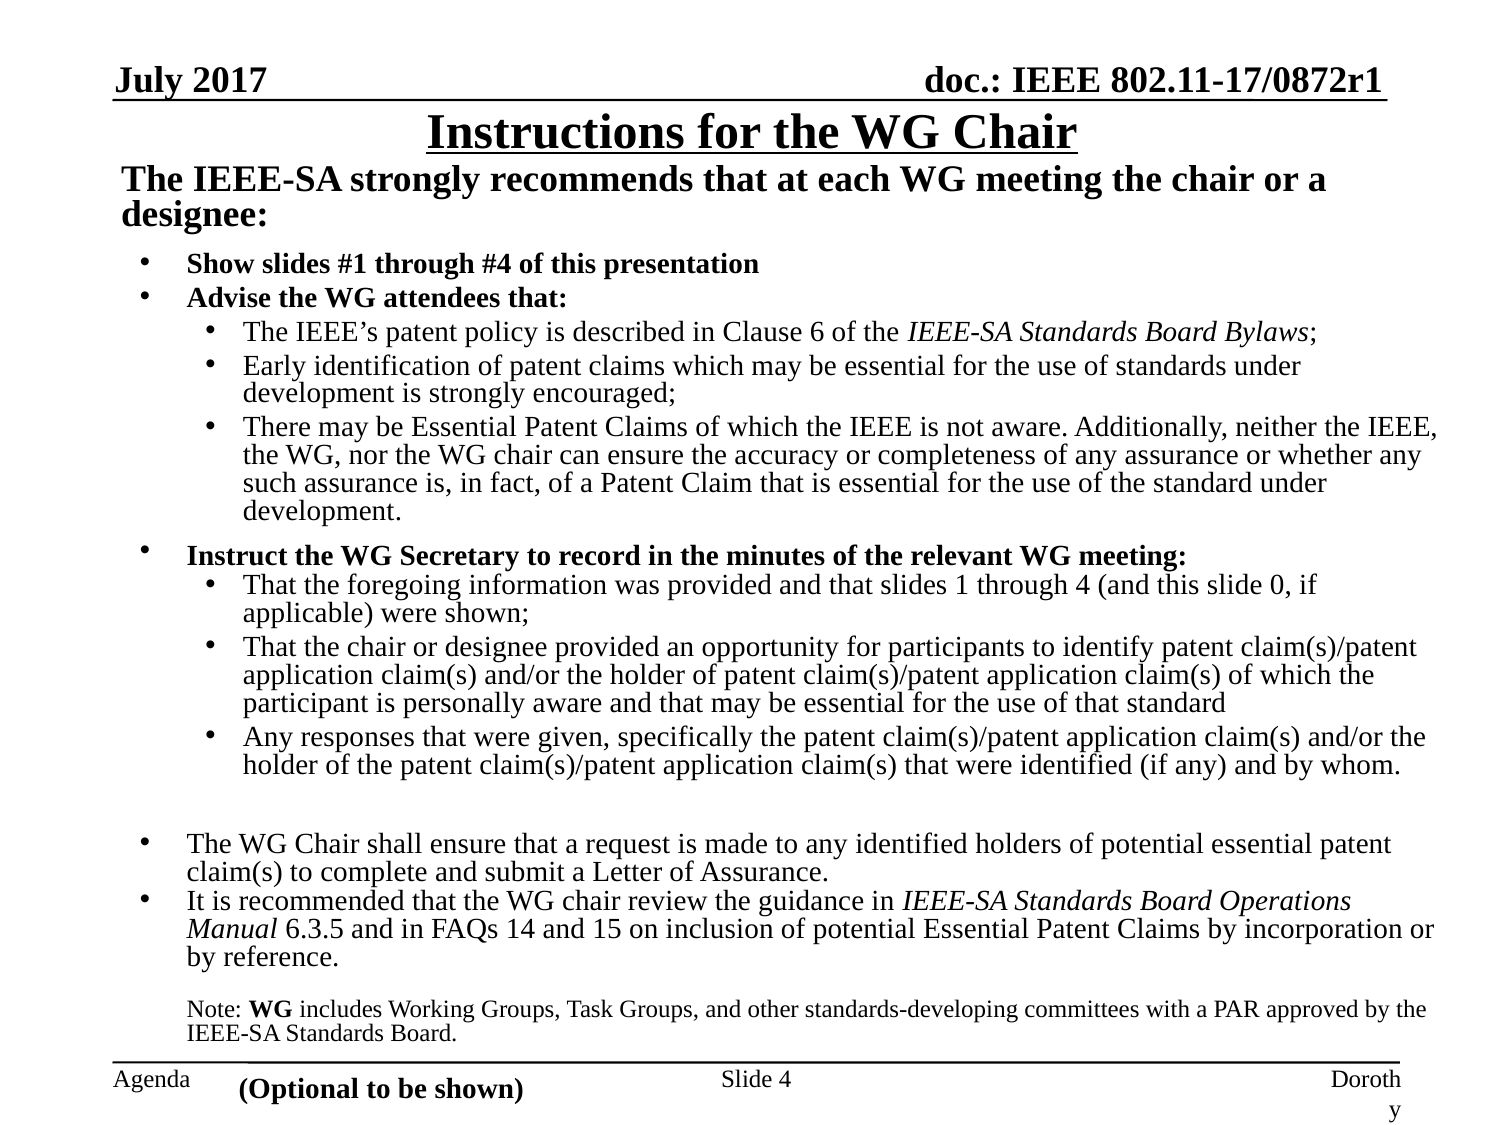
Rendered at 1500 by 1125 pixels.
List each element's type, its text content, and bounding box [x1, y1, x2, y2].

text_box [62, 137, 1450, 1050]
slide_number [114, 54, 425, 100]
text_box (Optional to be shown) [223, 1062, 539, 1112]
list The IEEE-SA strongly recommends that at each WG meeting the chair or a designee: Show slides #1 through #4 of this presentation Advise the WG attendees that: The IEEE’s patent policy is described in Clause 6 of the IEEE-SA Standards Board Bylaws; Early identification of patent claims which may be essential for the use of standards under development is strongly encouraged; There may be Essential Patent Claims of which the IEEE is not aware. Additionally, neither the IEEE, the WG, nor the WG chair can ensure the accuracy or completeness of any assurance or whether any such assurance is, in fact, of a Patent Claim that is essential for the use of the standard under development. Instruct the WG Secretary to record in the minutes of the relevant WG meeting: That the foregoing information was provided and that slides 1 through 4 (and this slide 0, if applicable) were shown; That the chair or designee provided an opportunity for participants to identify patent claim(s)/patent application claim(s) and/or the holder of patent claim(s)/patent application claim(s) of which the participant is personally aware and that may be essential for the use of that standard Any responses that were given, specifically the patent claim(s)/patent application claim(s) and/or the holder of the patent claim(s)/patent application claim(s) that were identified (if any) and by whom. The WG Chair shall ensure that a request is made to any identified holders of potential essential patent claim(s) to complete and submit a Letter of Assurance. It is recommended that the WG chair review the guidance in IEEE-SA Standards Board Operations Manual 6.3.5 and in FAQs 14 and 15 on inclusion of potential Essential Patent Claims by incorporation or by reference. Note: WG includes Working Groups, Task Groups, and other standards-developing committees with a PAR approved by the IEEE-SA Standards Board. [50, 154, 1463, 1063]
text_box [112, 0, 1388, 137]
footer Dorothy Stanley, HP Enterprise [1325, 1062, 1402, 1093]
slide_number Slide 4 [712, 1062, 800, 1093]
